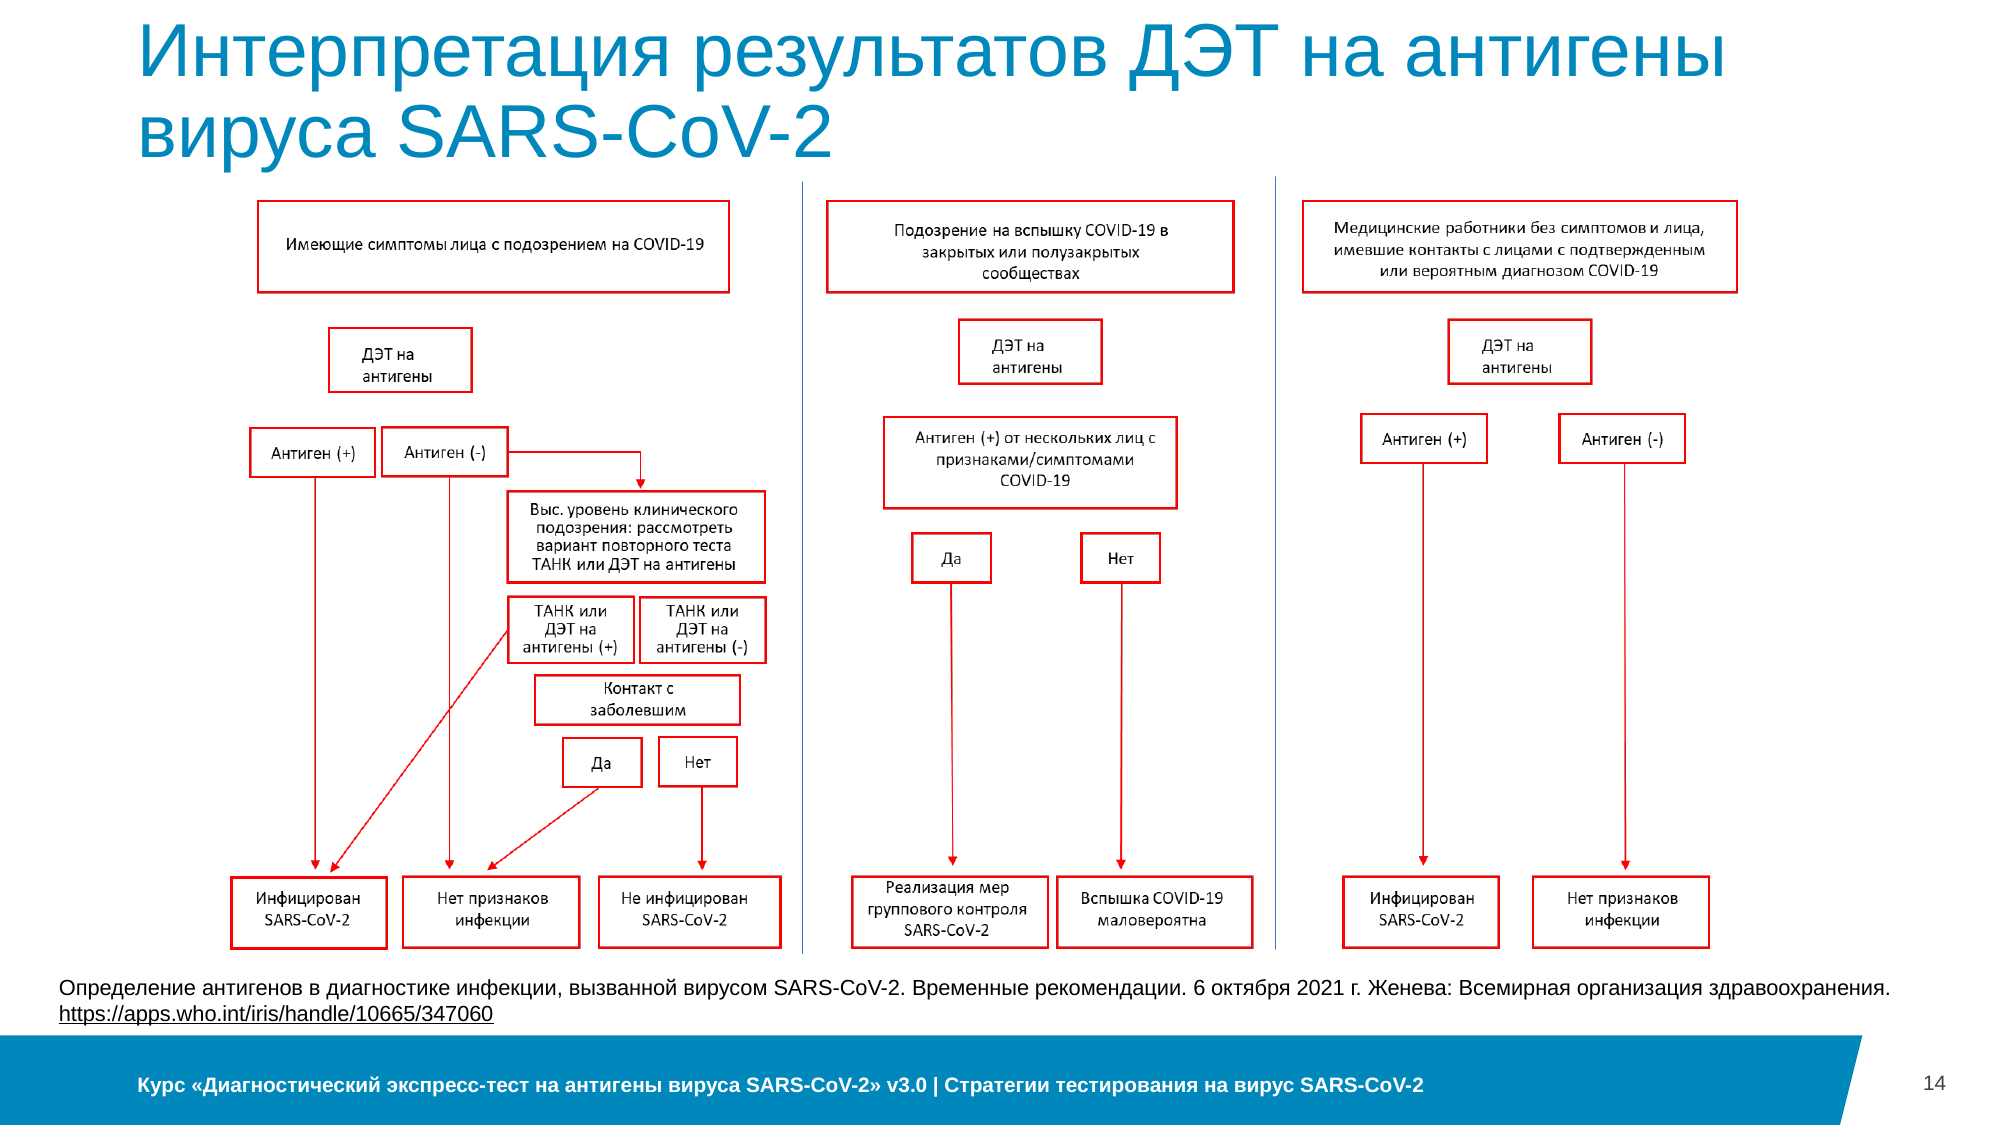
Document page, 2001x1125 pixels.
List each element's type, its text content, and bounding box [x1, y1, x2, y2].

title Интерпретация результатов ДЭТ на антигены вируса SARS-CoV-2 [137, 66, 1862, 174]
text_box Определение антигенов в диагностике инфекции, вызванной вирусом SARS-CoV-2. Временные рекомендации. 6 октября 2021 г. Женева: Всемирная организация здравоохранения. https://apps.who.int/iris/handle/10665/347060 [43, 965, 1956, 1034]
footer Курс «Диагностический экспресс-тест на антигены вируса SARS-CoV-2» v3.0 | Стратегии тестирования на вирус SARS-CoV-2 [137, 1042, 1546, 1125]
picture [229, 175, 1739, 954]
slide_number 14 [1862, 1035, 1947, 1125]
